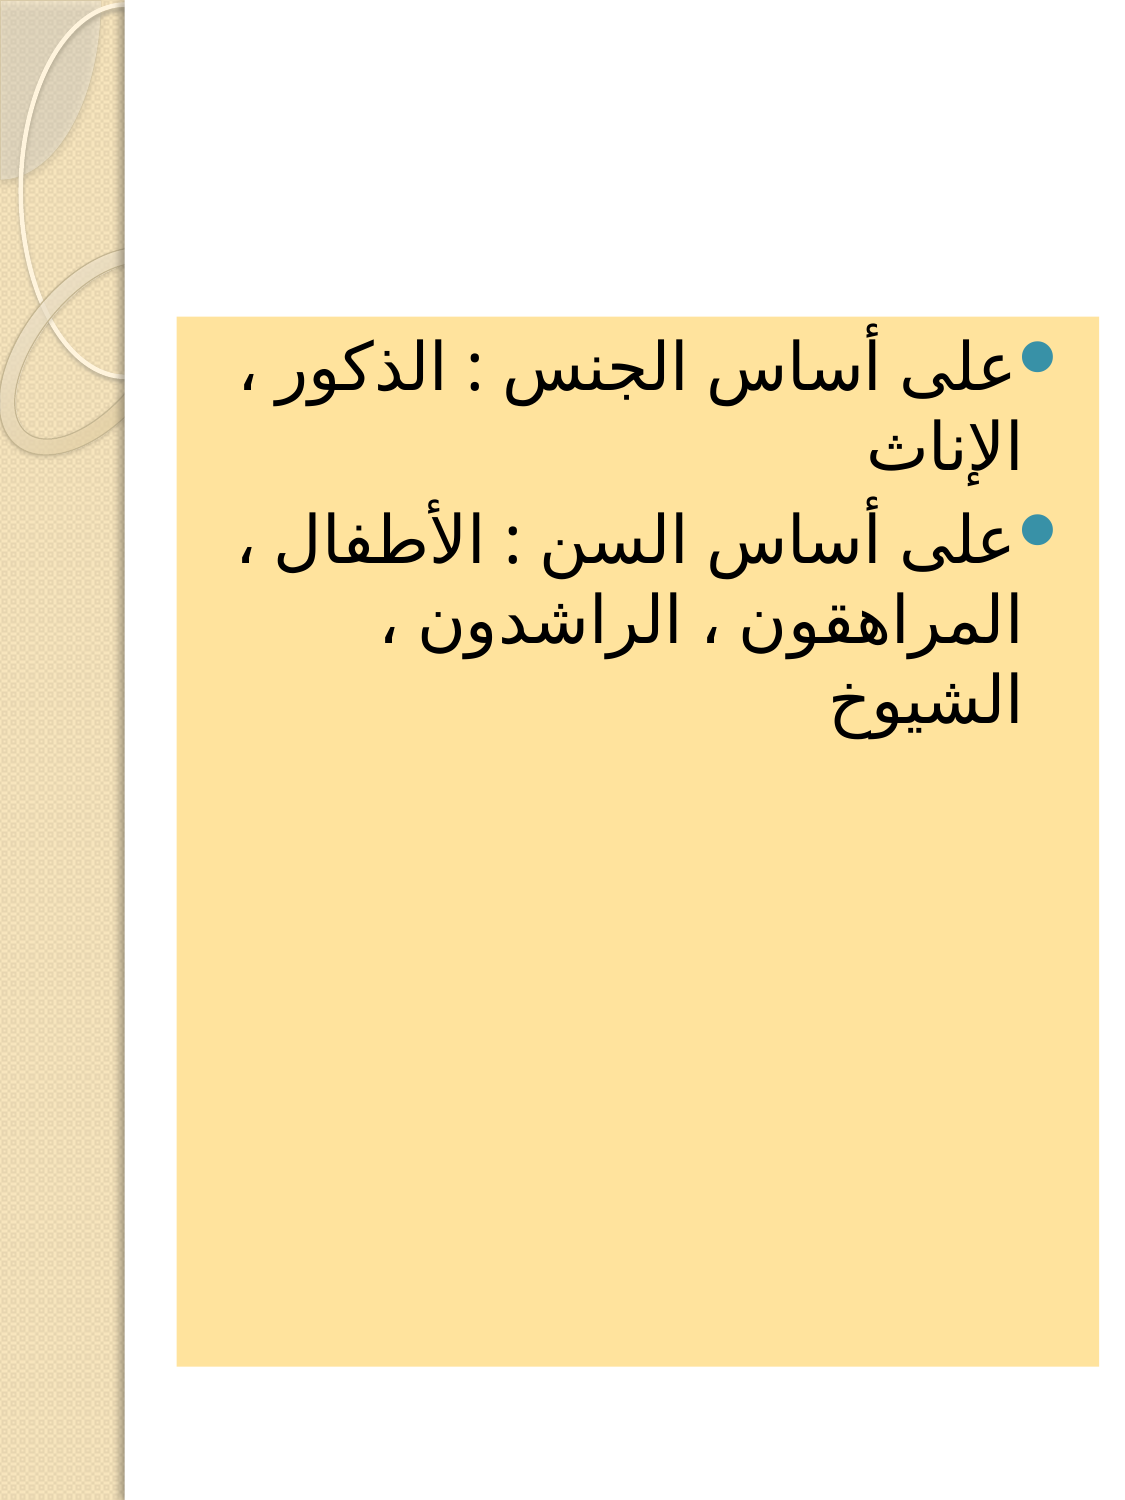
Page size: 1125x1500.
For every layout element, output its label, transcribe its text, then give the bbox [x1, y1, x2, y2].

list على أساس الجنس : الذكور ، الإناث على أساس السن : الأطفال ، المراهقون ، الراشدون ، الشيوخ [176, 316, 1100, 1367]
